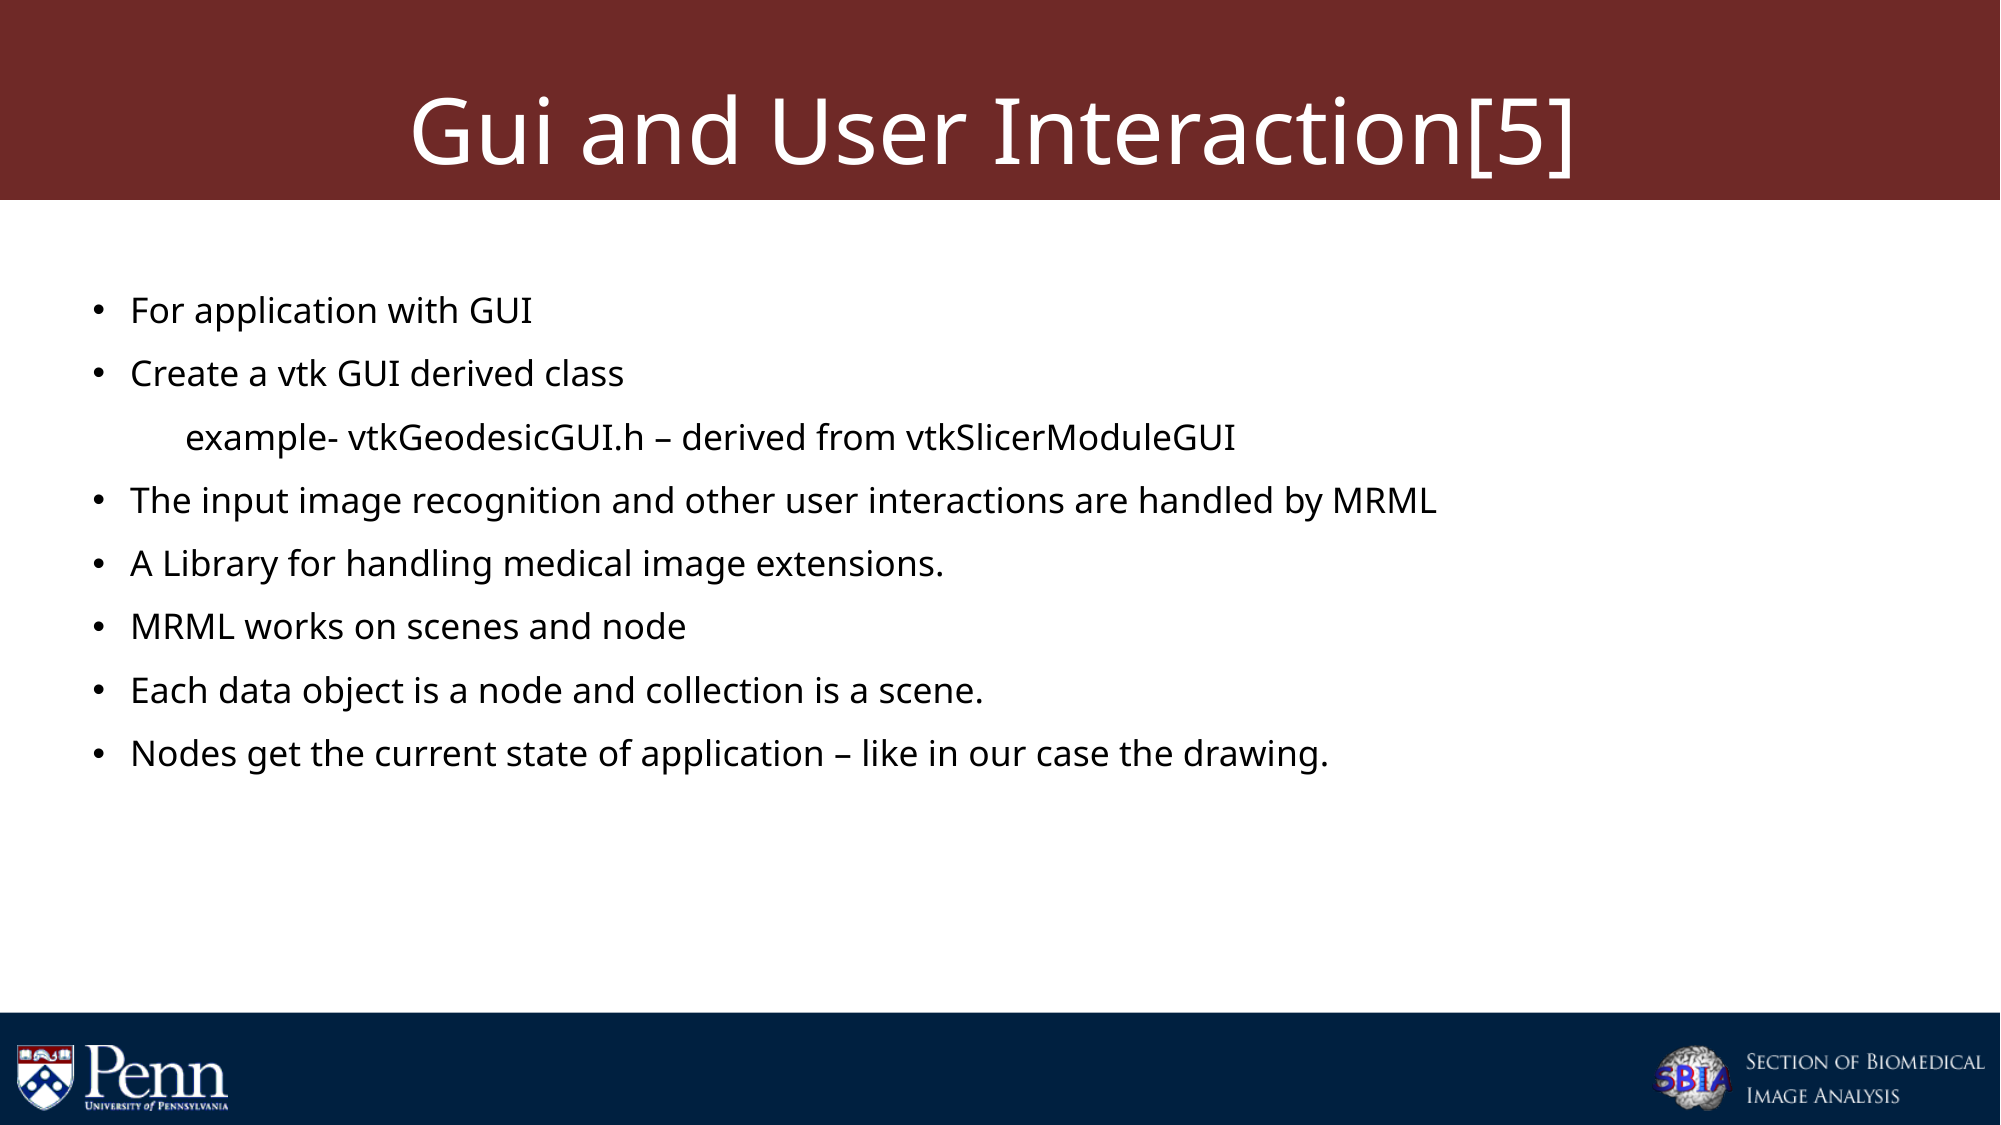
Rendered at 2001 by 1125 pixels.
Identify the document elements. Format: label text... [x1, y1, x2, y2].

picture [17, 1045, 228, 1111]
picture [1652, 1044, 1985, 1112]
title Gui and User Interaction[5] [359, 20, 1628, 192]
list For application with GUI Create a vtk GUI derived class example- vtkGeodesicGUI.h – derived from vtkSlicerModuleGUI The input image recognition and other user interactions are handled by MRML A Library for handling medical image extensions. MRML works on scenes and node Each data object is a node and collection is a scene. Nodes get the current state of application – like in our case the drawing. [77, 280, 1863, 941]
